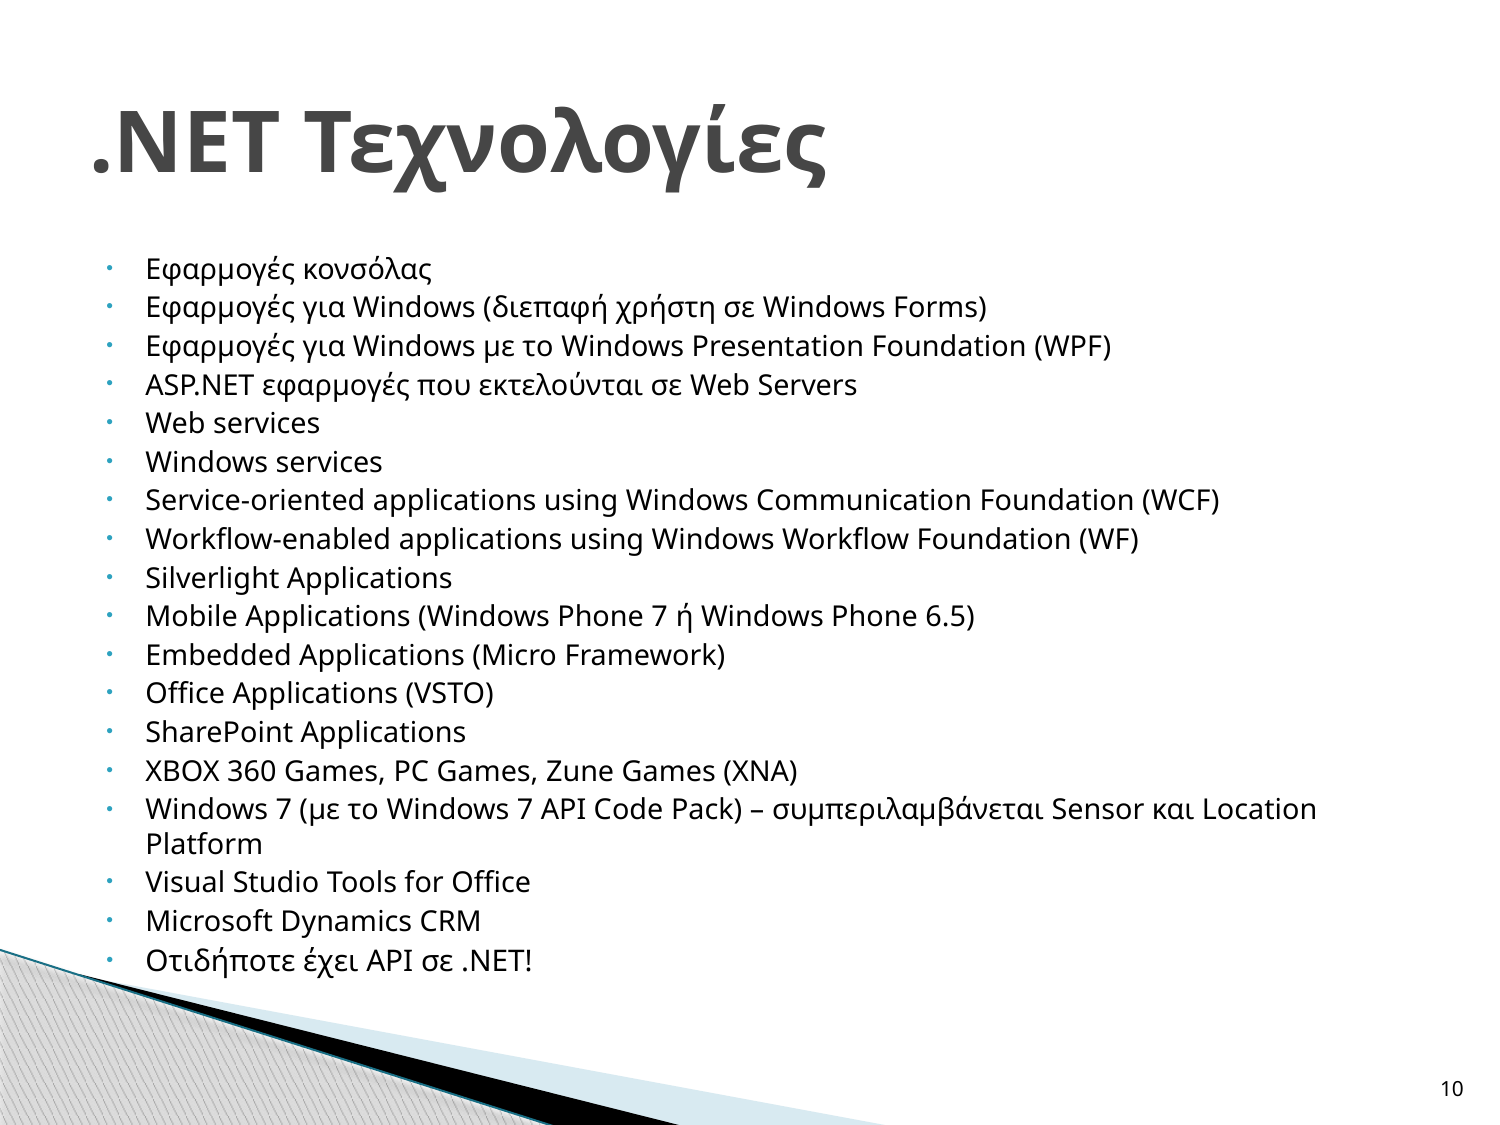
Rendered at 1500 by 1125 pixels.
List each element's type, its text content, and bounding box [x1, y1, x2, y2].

title .NET Τεχνολογίες [75, 45, 1425, 233]
list Εφαρμογές κονσόλας Εφαρμογές για Windows (διεπαφή χρήστη σε Windows Forms) Εφαρμογές για Windows με το Windows Presentation Foundation (WPF) ASP.NET εφαρμογές που εκτελούνται σε Web Servers Web services Windows services Service-oriented applications using Windows Communication Foundation (WCF) Workflow-enabled applications using Windows Workflow Foundation (WF) Silverlight Applications Mobile Applications (Windows Phone 7 ή Windows Phone 6.5) Embedded Applications (Micro Framework) Office Applications (VSTO) SharePoint Applications XBOX 360 Games, PC Games, Zune Games (XNA) Windows 7 (με το Windows 7 API Code Pack) – συμπεριλαμβάνεται Sensor και Location Platform Visual Studio Tools for Office Microsoft Dynamics CRM Οτιδήποτε έχει API σε .ΝΕΤ! [75, 243, 1425, 986]
slide_number 10 [1418, 1051, 1479, 1112]
